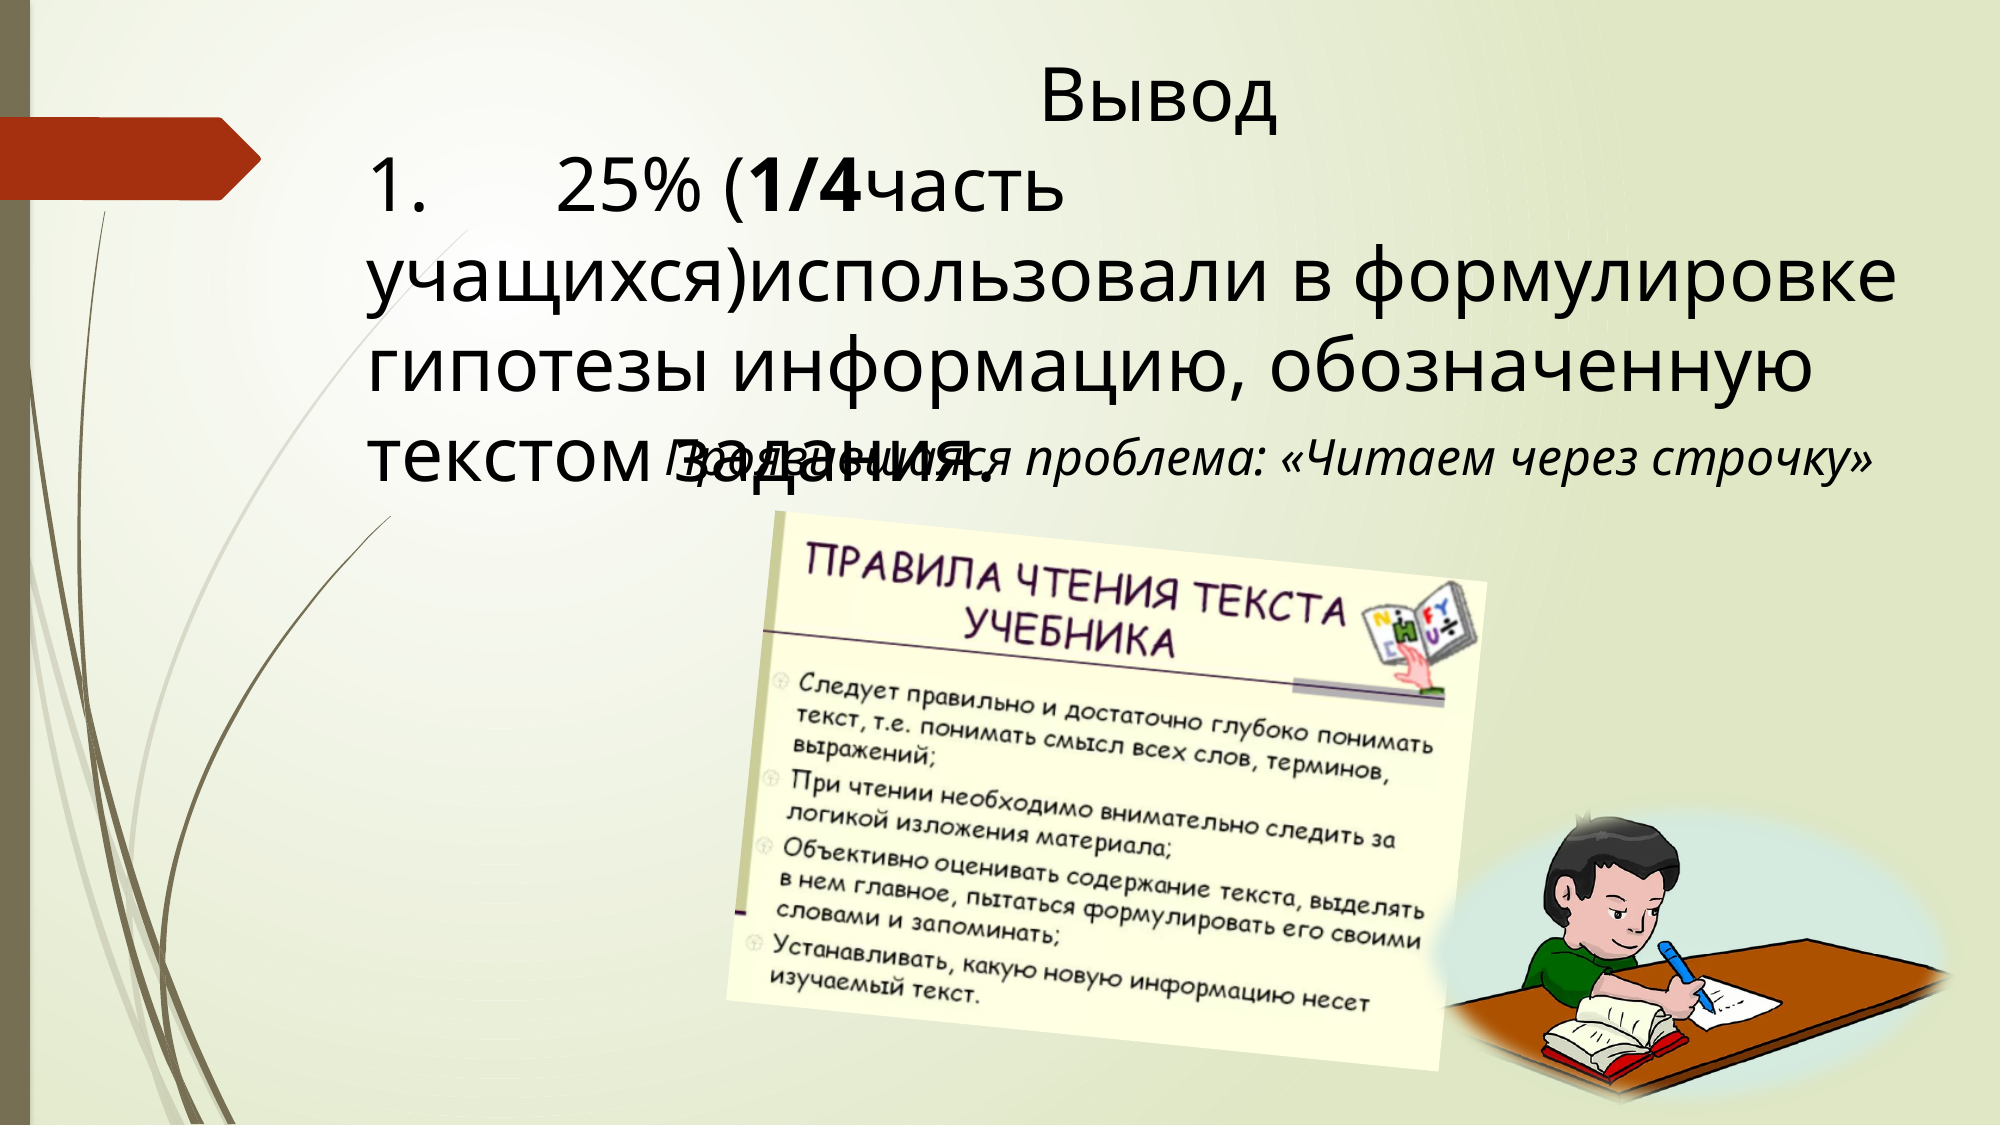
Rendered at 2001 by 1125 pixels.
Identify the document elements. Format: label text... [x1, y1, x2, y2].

text_box Проявившаяся проблема: «Читаем через строчку» [649, 417, 2000, 493]
text_box Вывод 1. 25% (1/4часть учащихся)использовали в формулировке гипотезы информацию, обозначенную текстом задания. [352, 39, 1985, 504]
picture [726, 510, 1964, 1116]
